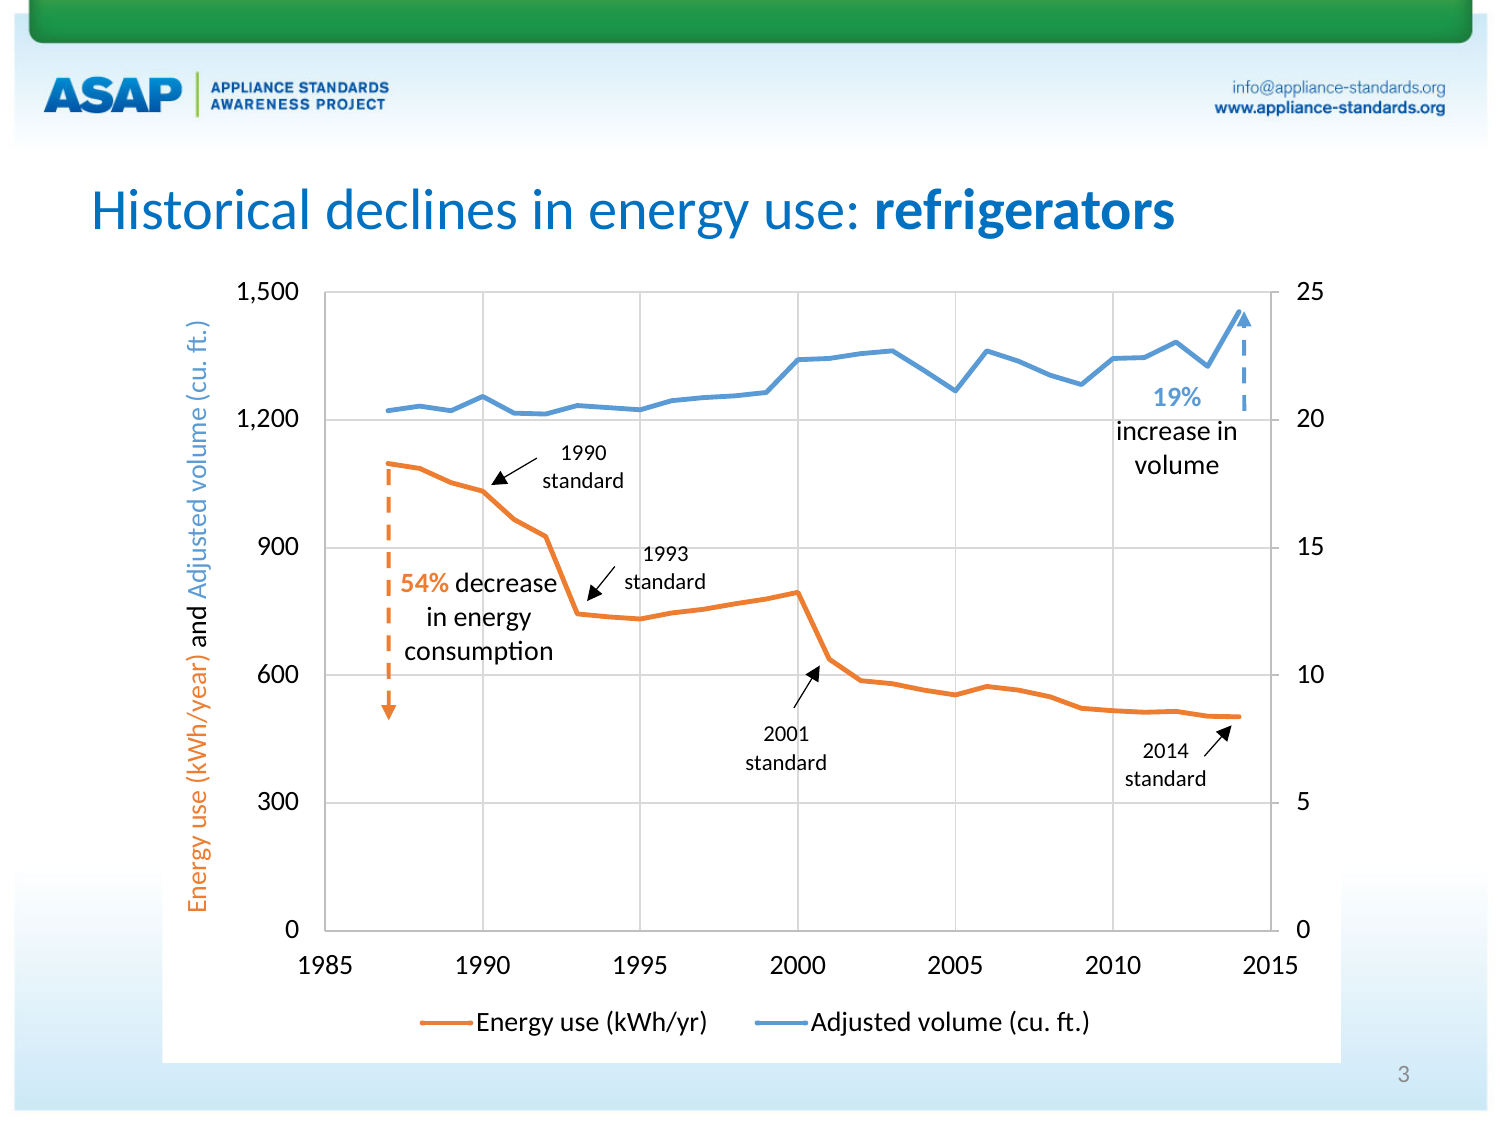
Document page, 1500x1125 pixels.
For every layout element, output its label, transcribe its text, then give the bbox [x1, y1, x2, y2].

slide_number 3 [1074, 1042, 1425, 1103]
picture [0, 0, 1500, 1125]
title Historical declines in energy use: refrigerators [76, 149, 1427, 263]
